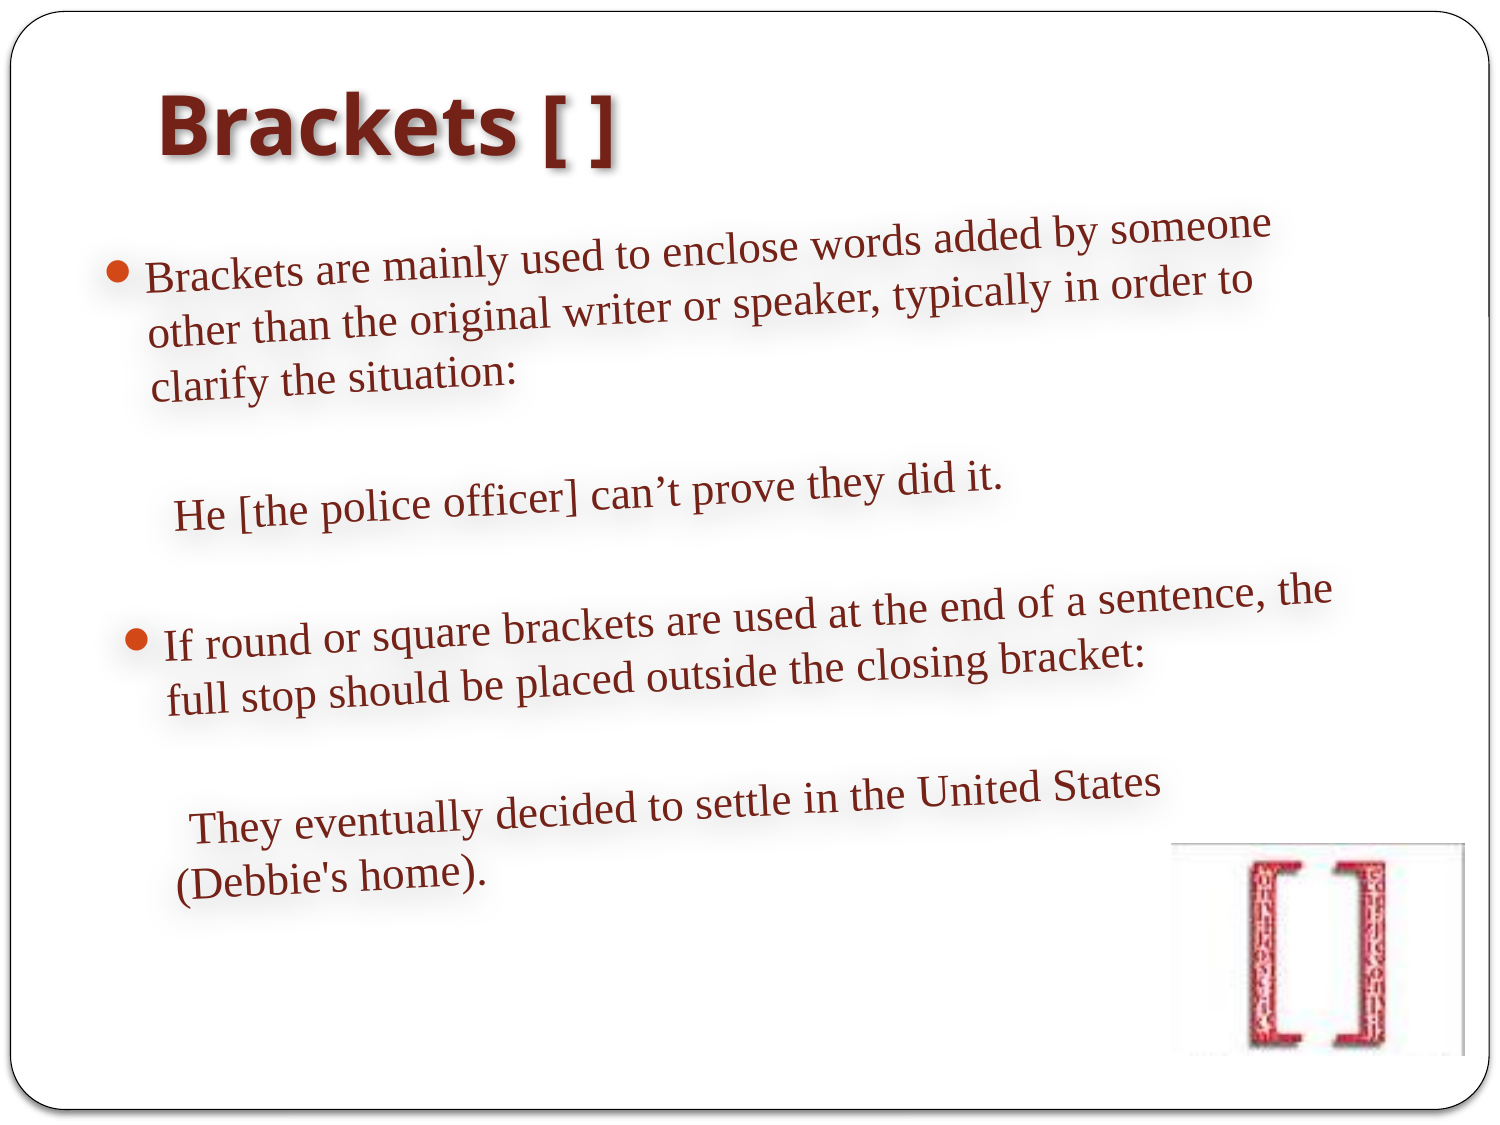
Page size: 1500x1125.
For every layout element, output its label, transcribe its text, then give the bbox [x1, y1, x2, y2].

title Brackets [ ] [140, 0, 1416, 188]
list Brackets are mainly used to enclose words added by someone other than the original writer or speaker, typically in order to clarify the situation: He [the police officer] can’t prove they did it. If round or square brackets are used at the end of a sentence, the full stop should be placed outside the closing bracket: They eventually decided to settle in the United States (Debbie's home). [87, 179, 1395, 993]
picture [1171, 843, 1466, 1056]
